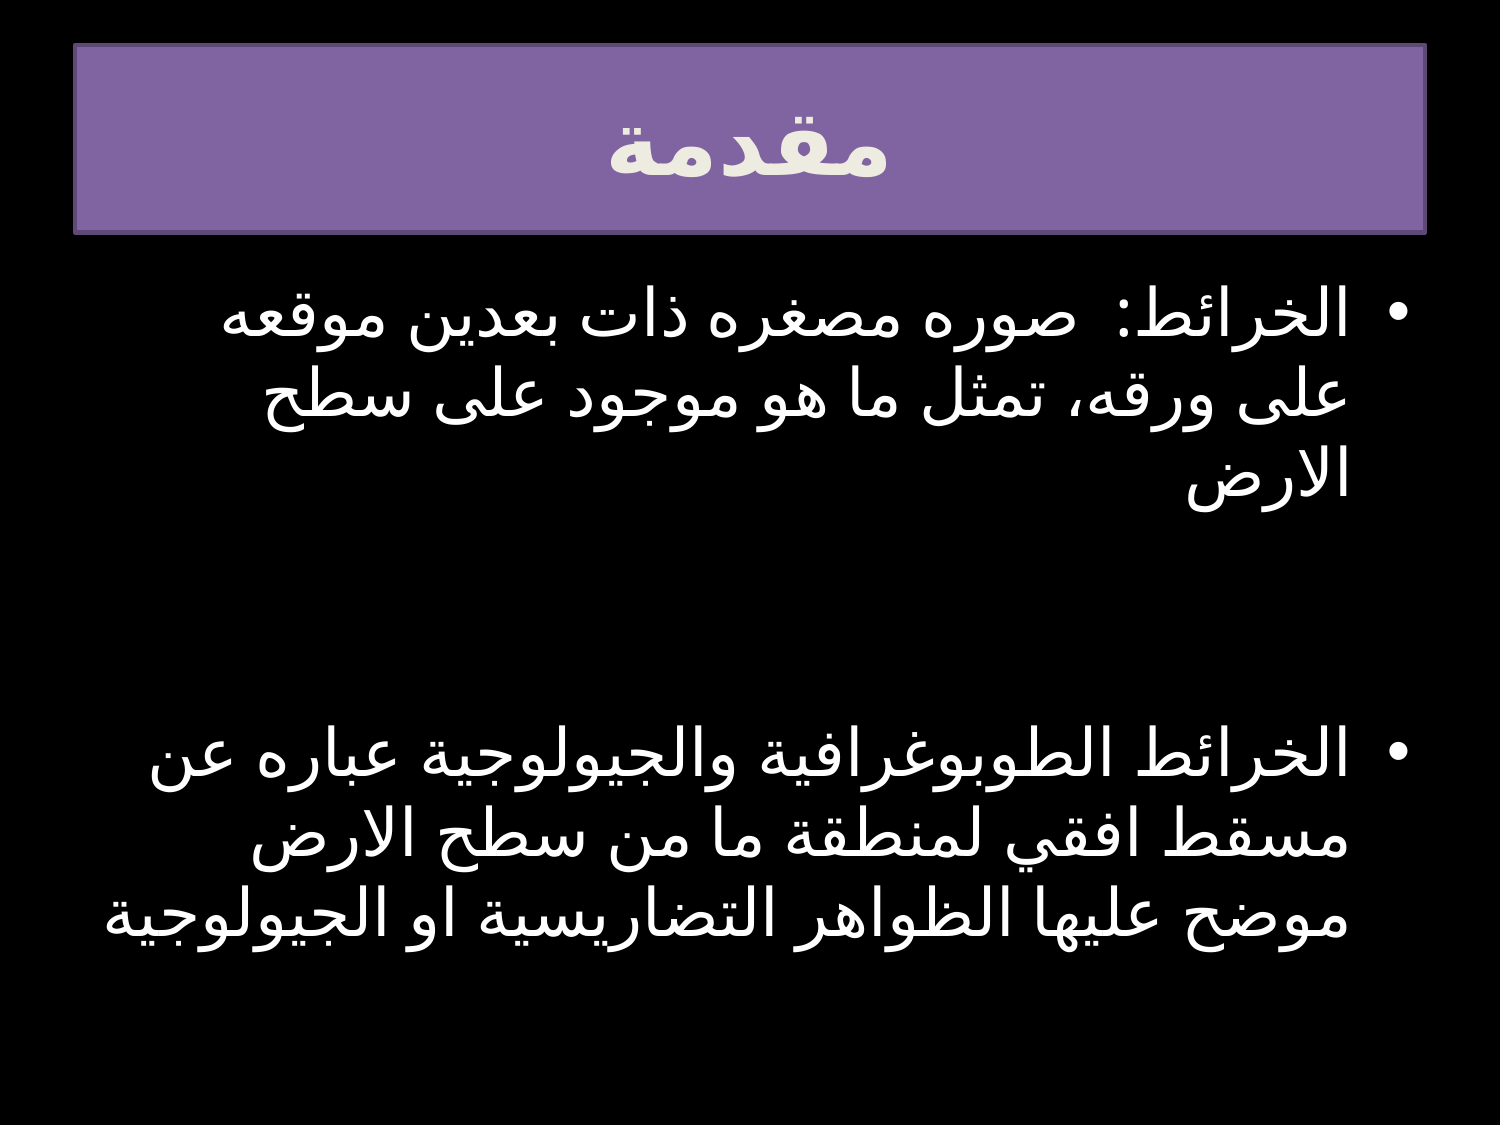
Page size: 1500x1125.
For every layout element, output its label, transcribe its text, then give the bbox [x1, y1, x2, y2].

list الخرائط: صوره مصغره ذات بعدين موقعه على ورقه، تمثل ما هو موجود على سطح الارض الخرائط الطوبوغرافية والجيولوجية عباره عن مسقط افقي لمنطقة ما من سطح الارض موضح عليها الظواهر التضاريسية او الجيولوجية [75, 262, 1425, 1005]
title مقدمة [73, 43, 1427, 235]
